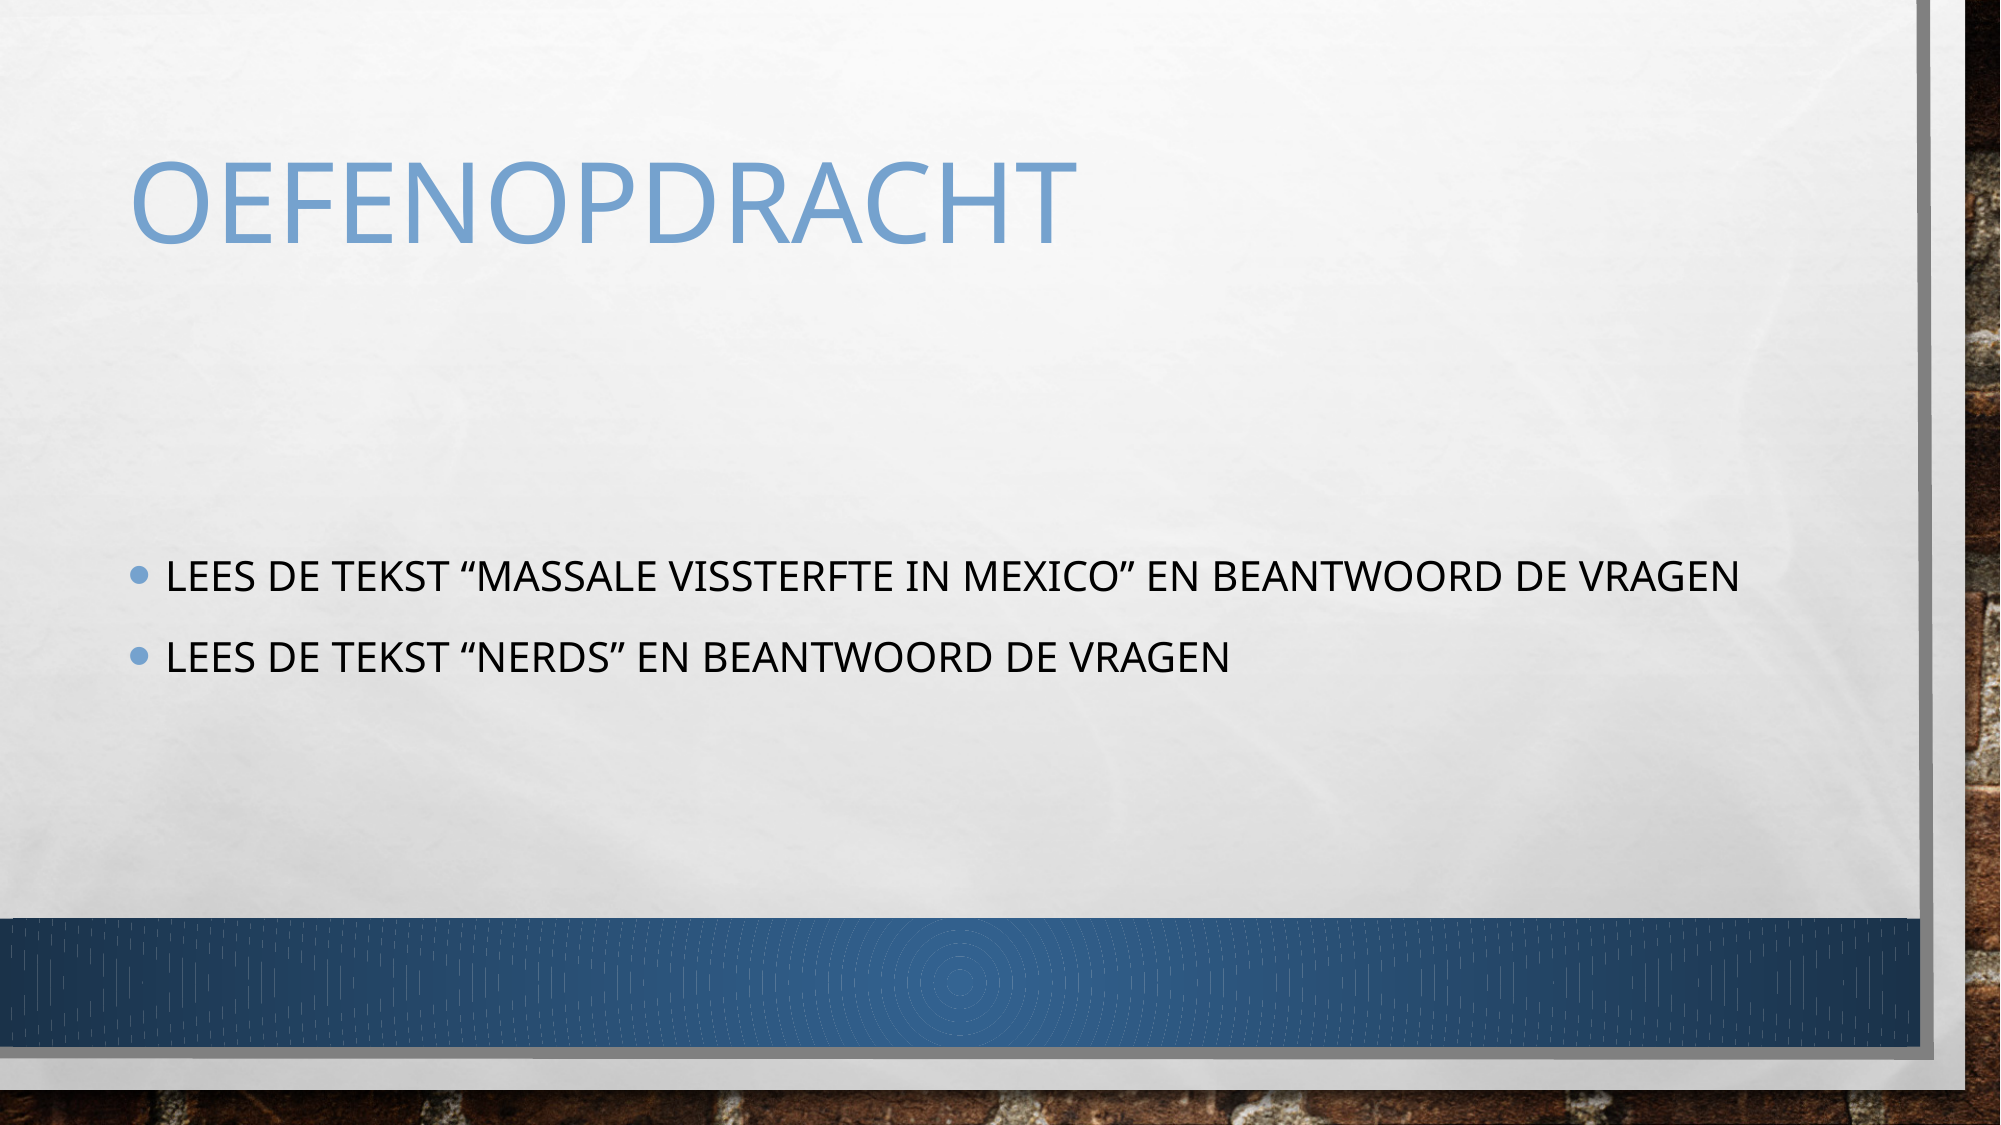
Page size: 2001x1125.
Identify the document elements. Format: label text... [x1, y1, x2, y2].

list Lees de tekst “Massale vissterfte in Mexico” en beantwoord de vragen Lees de tekst “nerds” en beantwoord de vragen [112, 338, 1818, 882]
title Oefenopdracht [112, 112, 1818, 302]
picture [0, 0, 2000, 1125]
